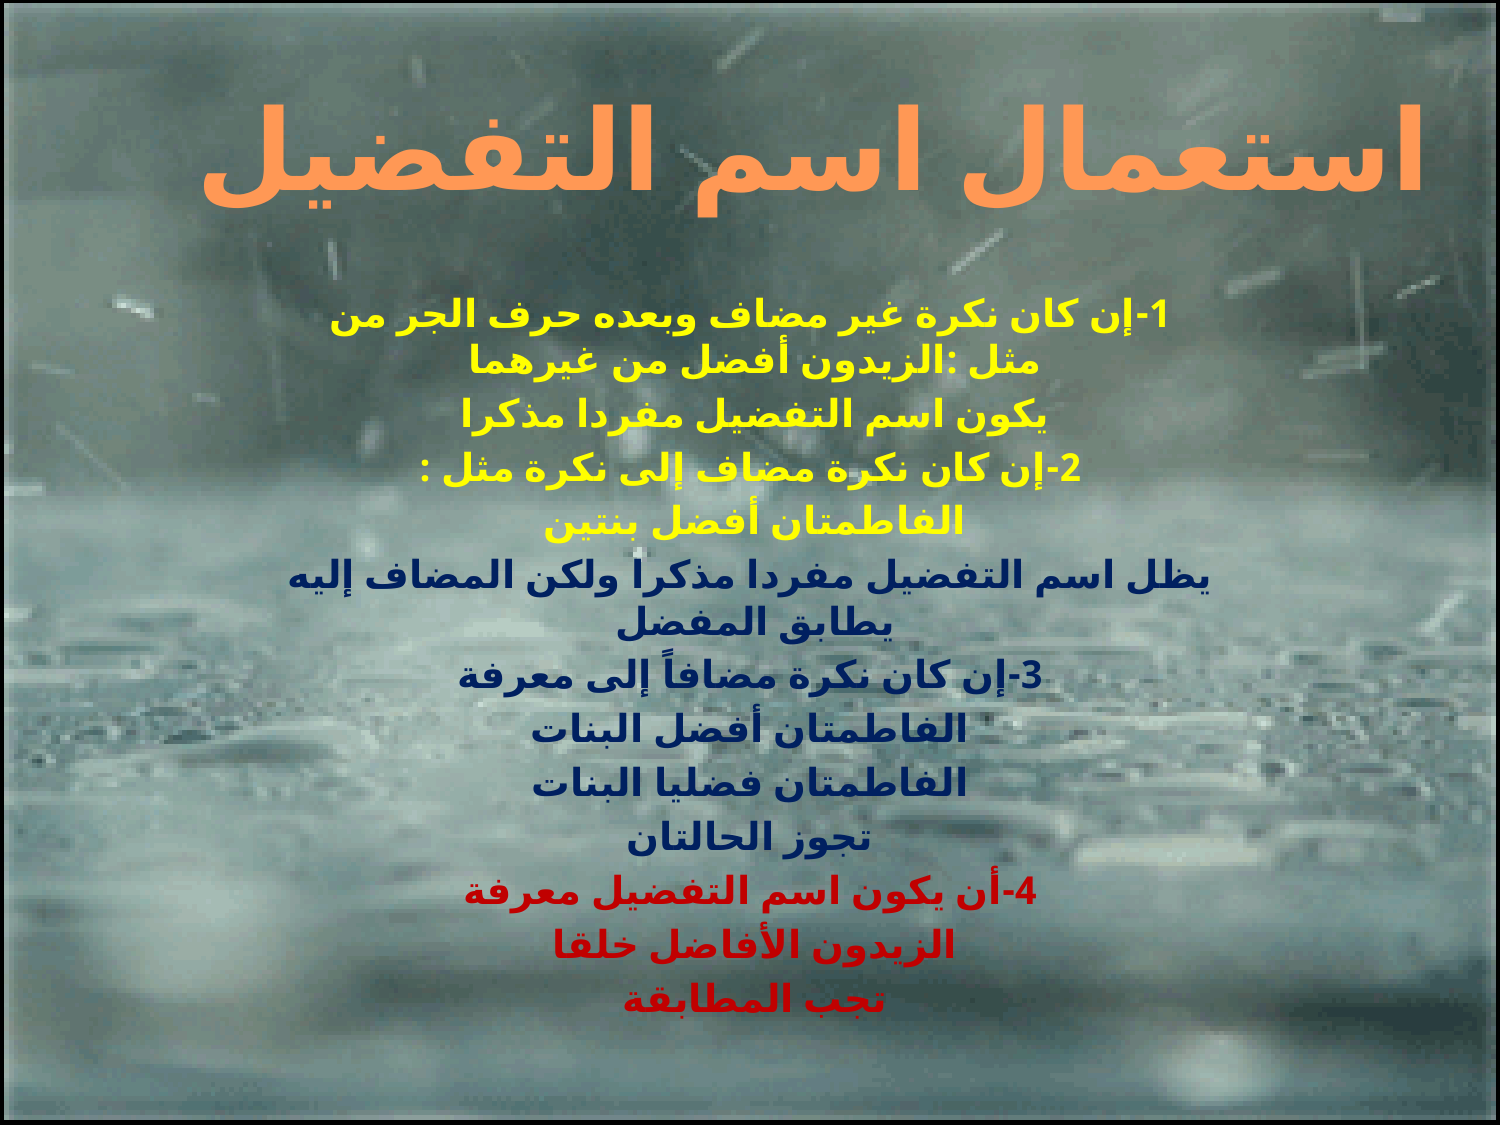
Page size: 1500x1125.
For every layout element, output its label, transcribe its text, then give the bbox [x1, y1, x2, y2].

text_box استعمال اسم التفضيل [181, 70, 1447, 221]
picture [0, 0, 1500, 1125]
subtitle 1-إن كان نكرة غير مضاف وبعده حرف الجر من مثل :الزيدون أفضل من غيرهما يكون اسم التفضيل مفردا مذكرا 2-إن كان نكرة مضاف إلى نكرة مثل : الفاطمتان أفضل بنتين يظل اسم التفضيل مفردا مذكرا ولكن المضاف إليه يطابق المفضل 3-إن كان نكرة مضافاً إلى معرفة الفاطمتان أفضل البنات الفاطمتان فضليا البنات تجوز الحالتان 4-أن يكون اسم التفضيل معرفة الزيدون الأفاضل خلقا تجب المطابقة [225, 281, 1275, 1043]
